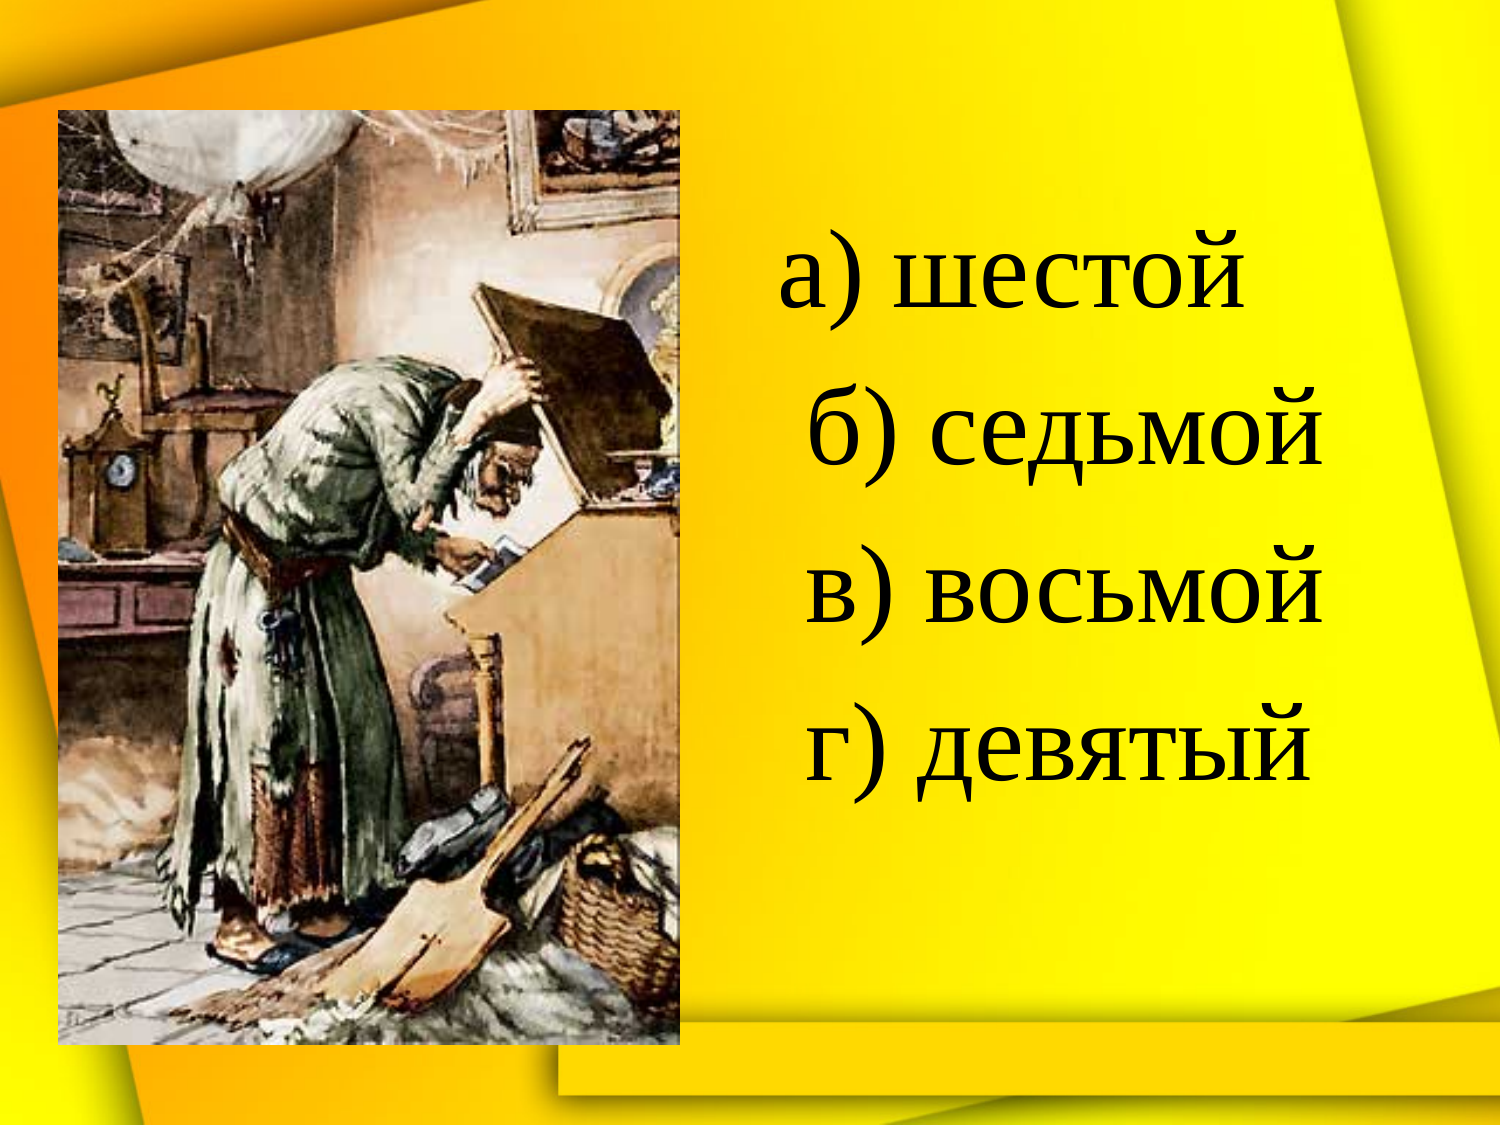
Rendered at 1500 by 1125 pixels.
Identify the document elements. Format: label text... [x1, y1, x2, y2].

picture [0, 0, 1500, 1125]
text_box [58, 110, 680, 1045]
title [112, 99, 1388, 288]
list а) шестой б) седьмой в) восьмой г) девятый [762, 187, 1388, 1001]
